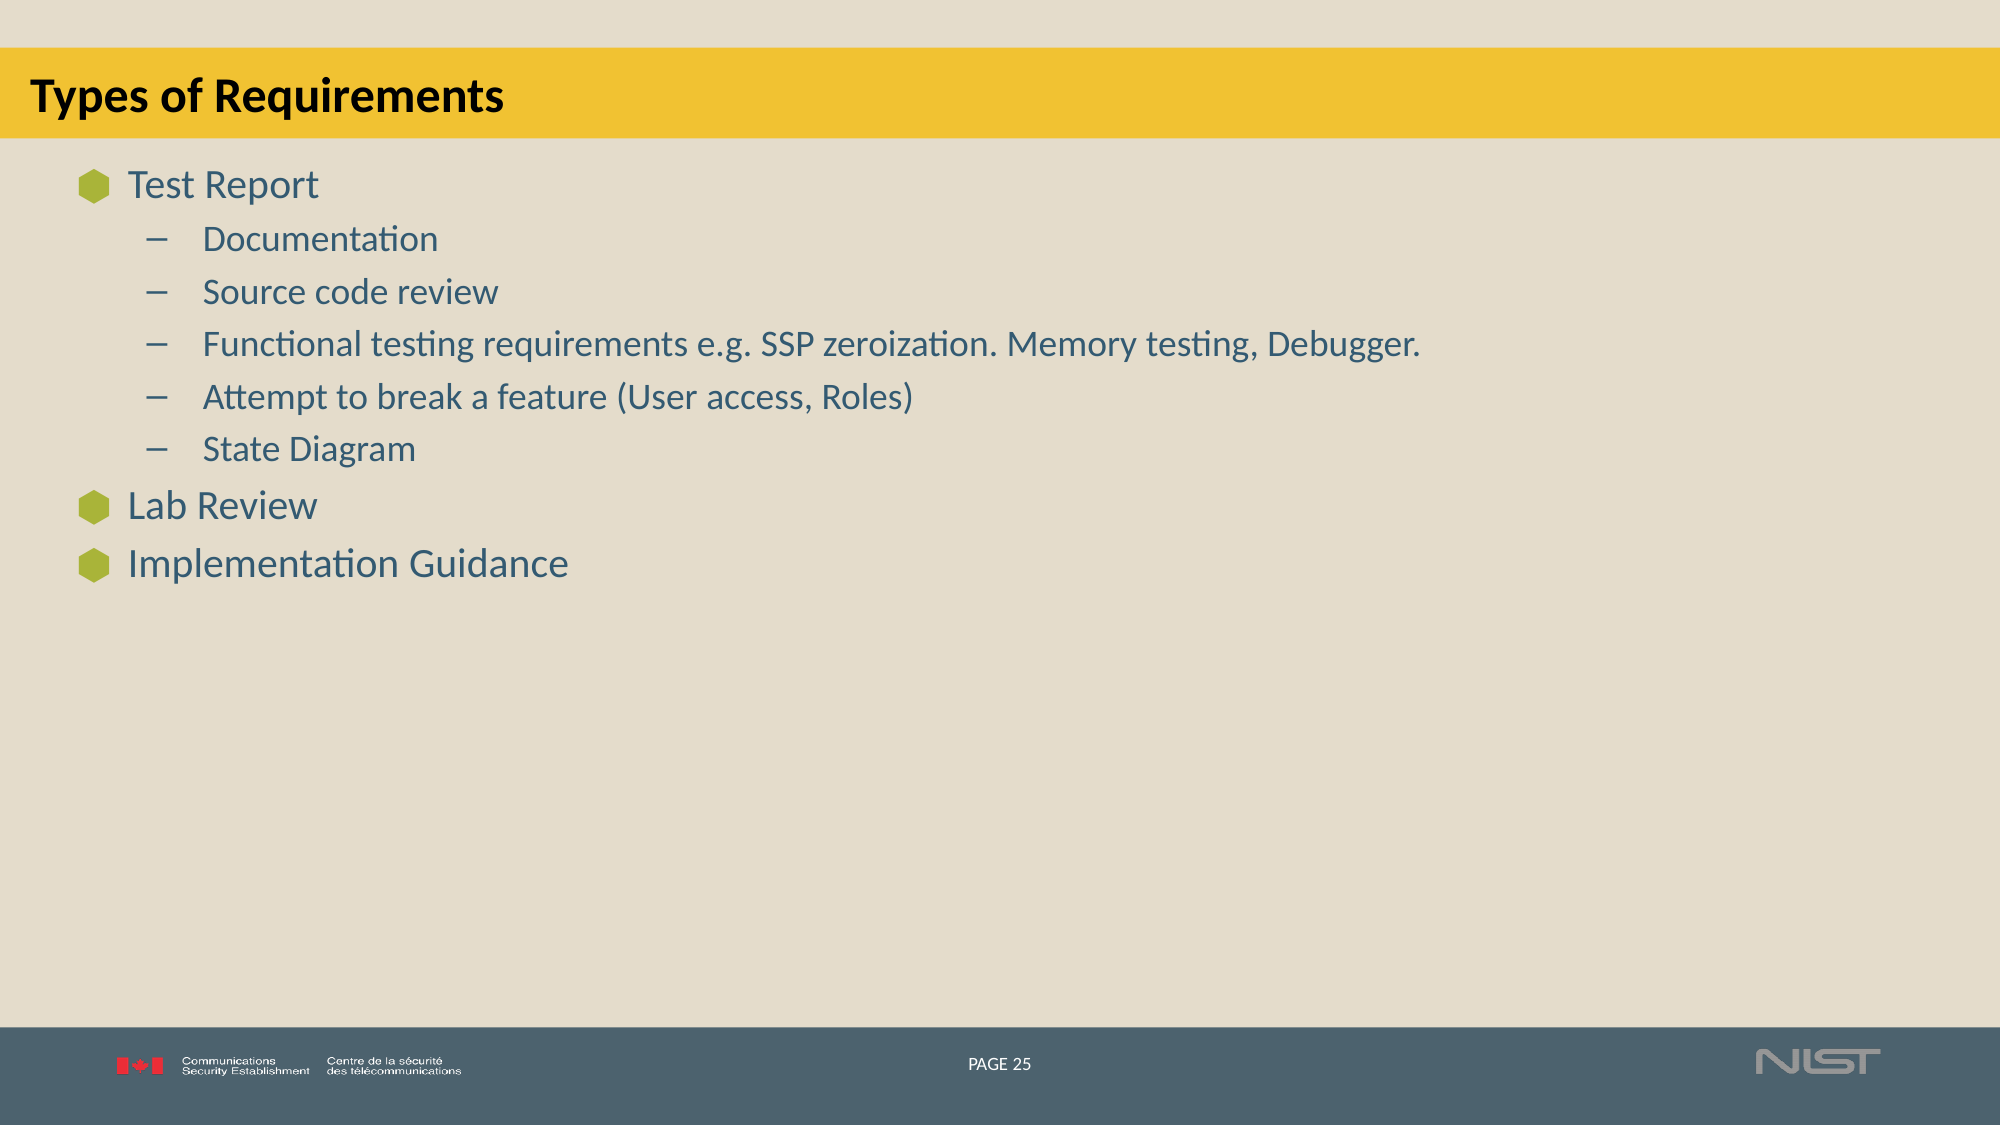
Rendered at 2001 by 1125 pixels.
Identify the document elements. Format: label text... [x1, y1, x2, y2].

list Test Report Documentation Source code review Functional testing requirements e.g. SSP zeroization. Memory testing, Debugger. Attempt to break a feature (User access, Roles) State Diagram Lab Review Implementation Guidance [37, 149, 1961, 1014]
picture [1748, 1043, 1886, 1079]
picture [117, 1057, 461, 1076]
title Types of Requirements [0, 47, 2000, 139]
